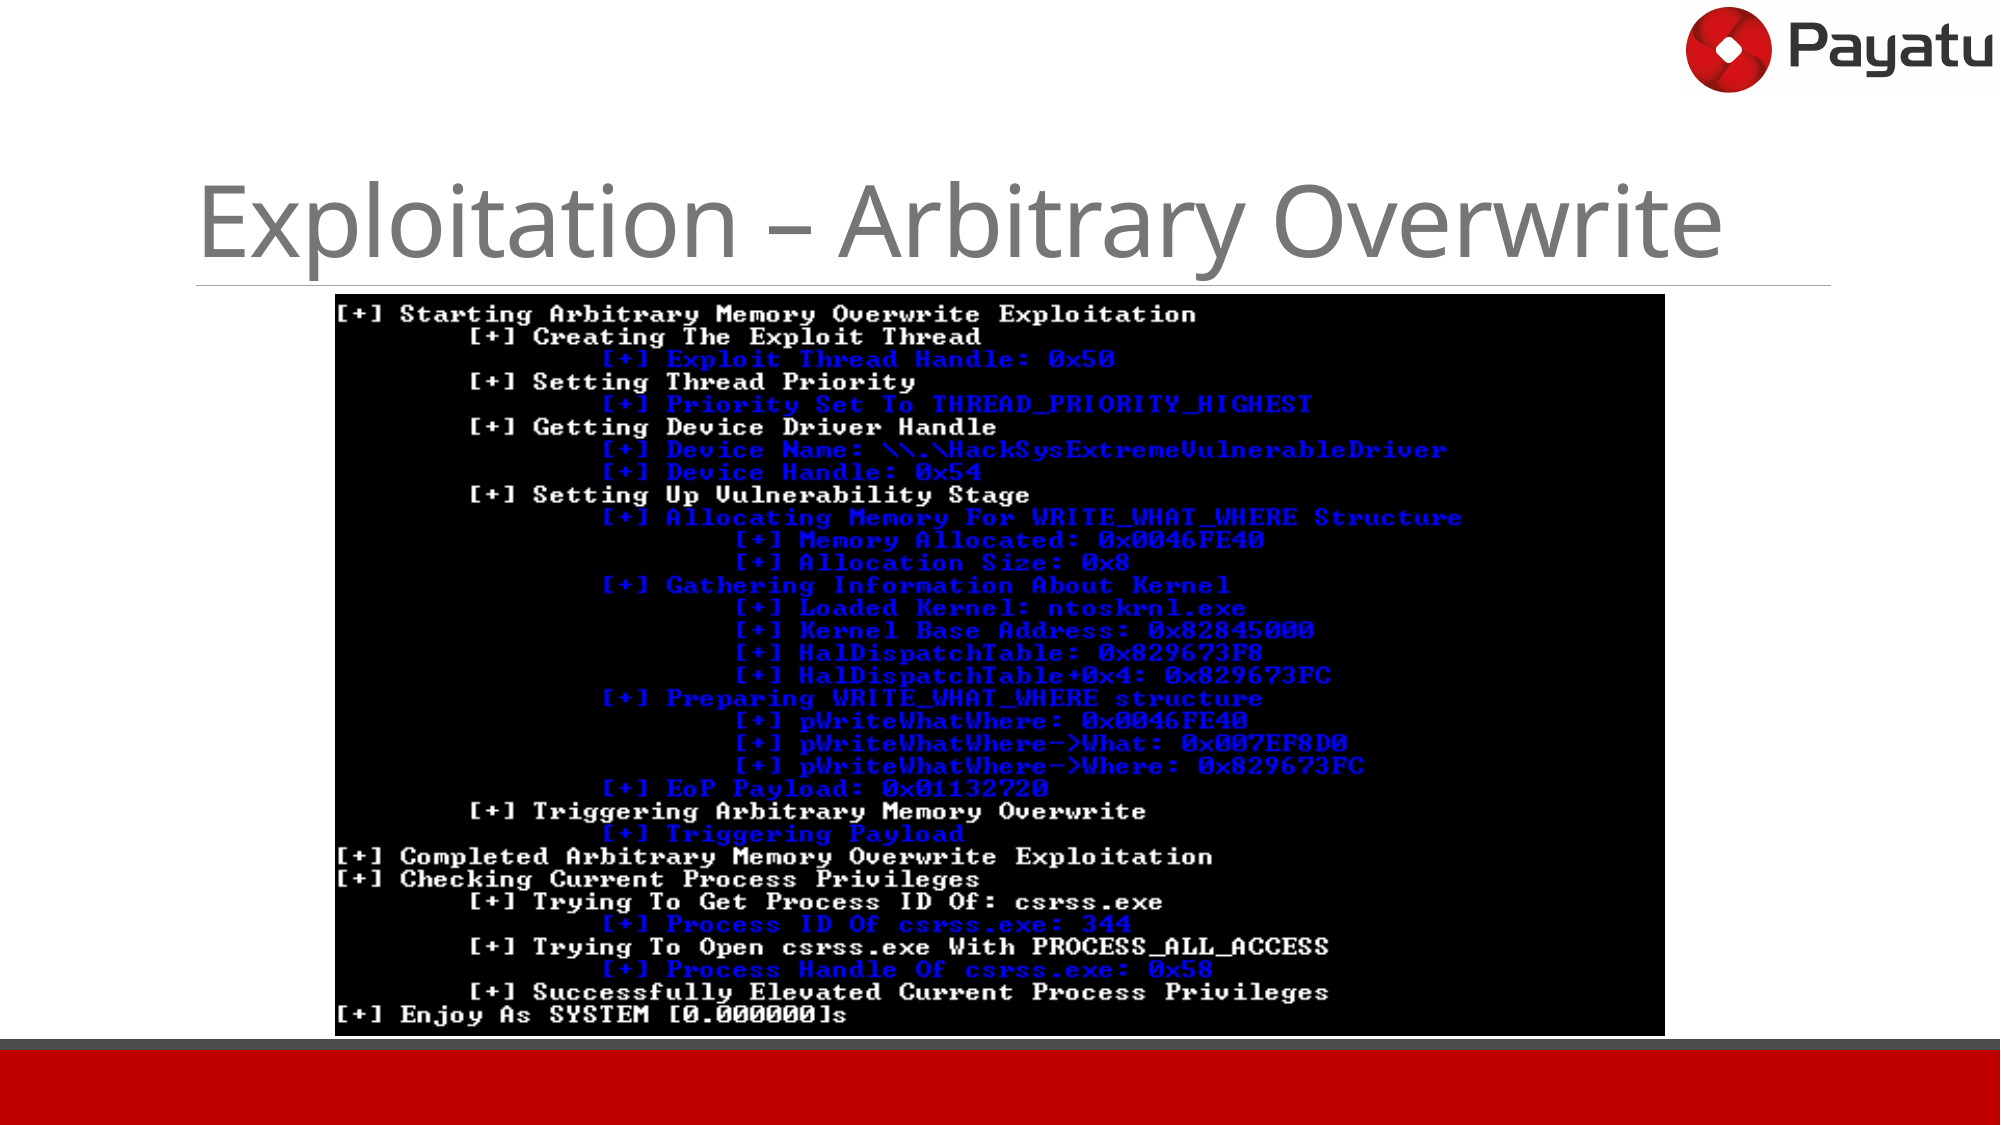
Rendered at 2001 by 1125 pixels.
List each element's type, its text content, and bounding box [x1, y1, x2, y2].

picture [1683, 4, 1995, 95]
picture [334, 294, 1666, 1036]
title Exploitation – Arbitrary Overwrite [180, 47, 1830, 285]
